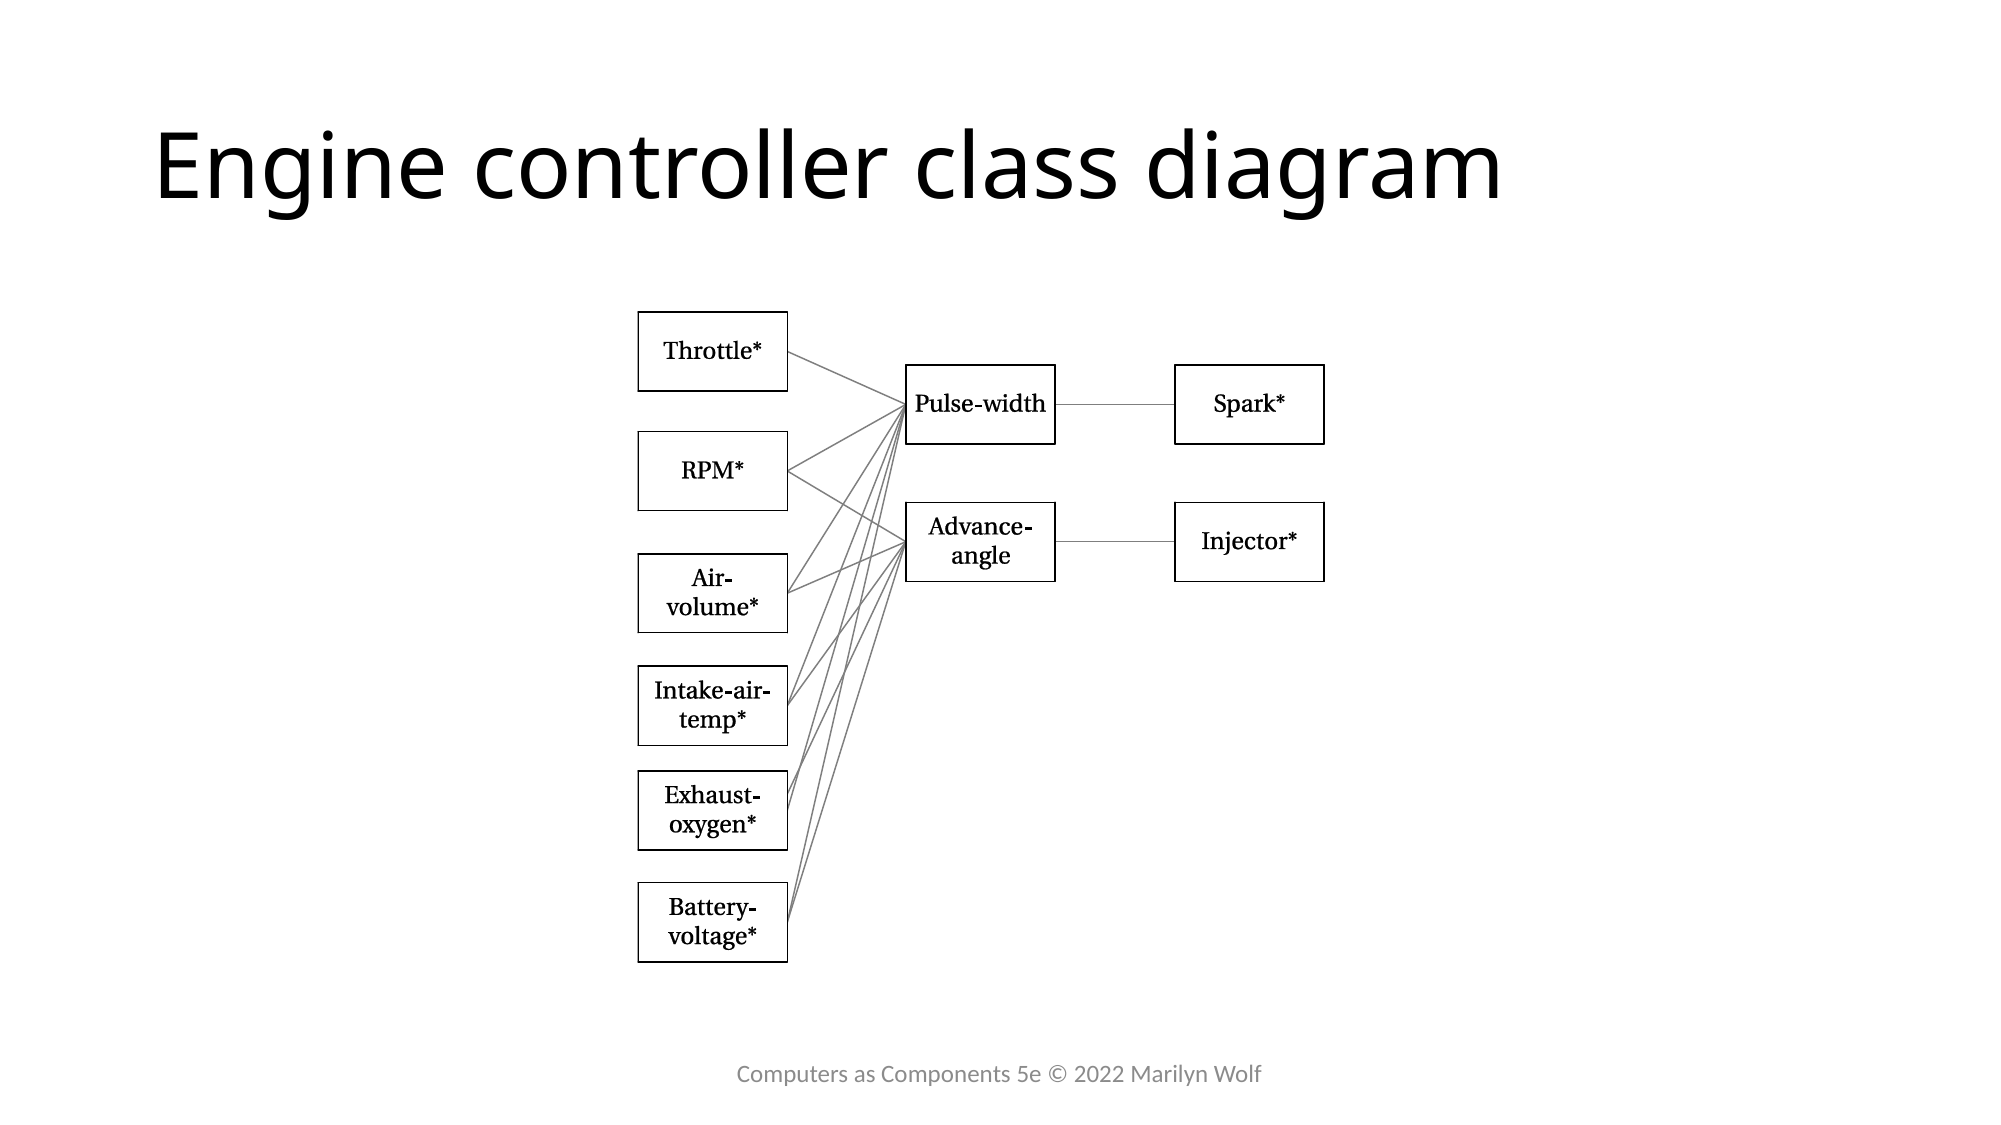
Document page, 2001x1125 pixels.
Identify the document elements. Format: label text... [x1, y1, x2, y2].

title Engine controller class diagram [137, 59, 1863, 278]
footer Computers as Components 5e © 2022 Marilyn Wolf [662, 1042, 1338, 1103]
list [637, 311, 1325, 963]
